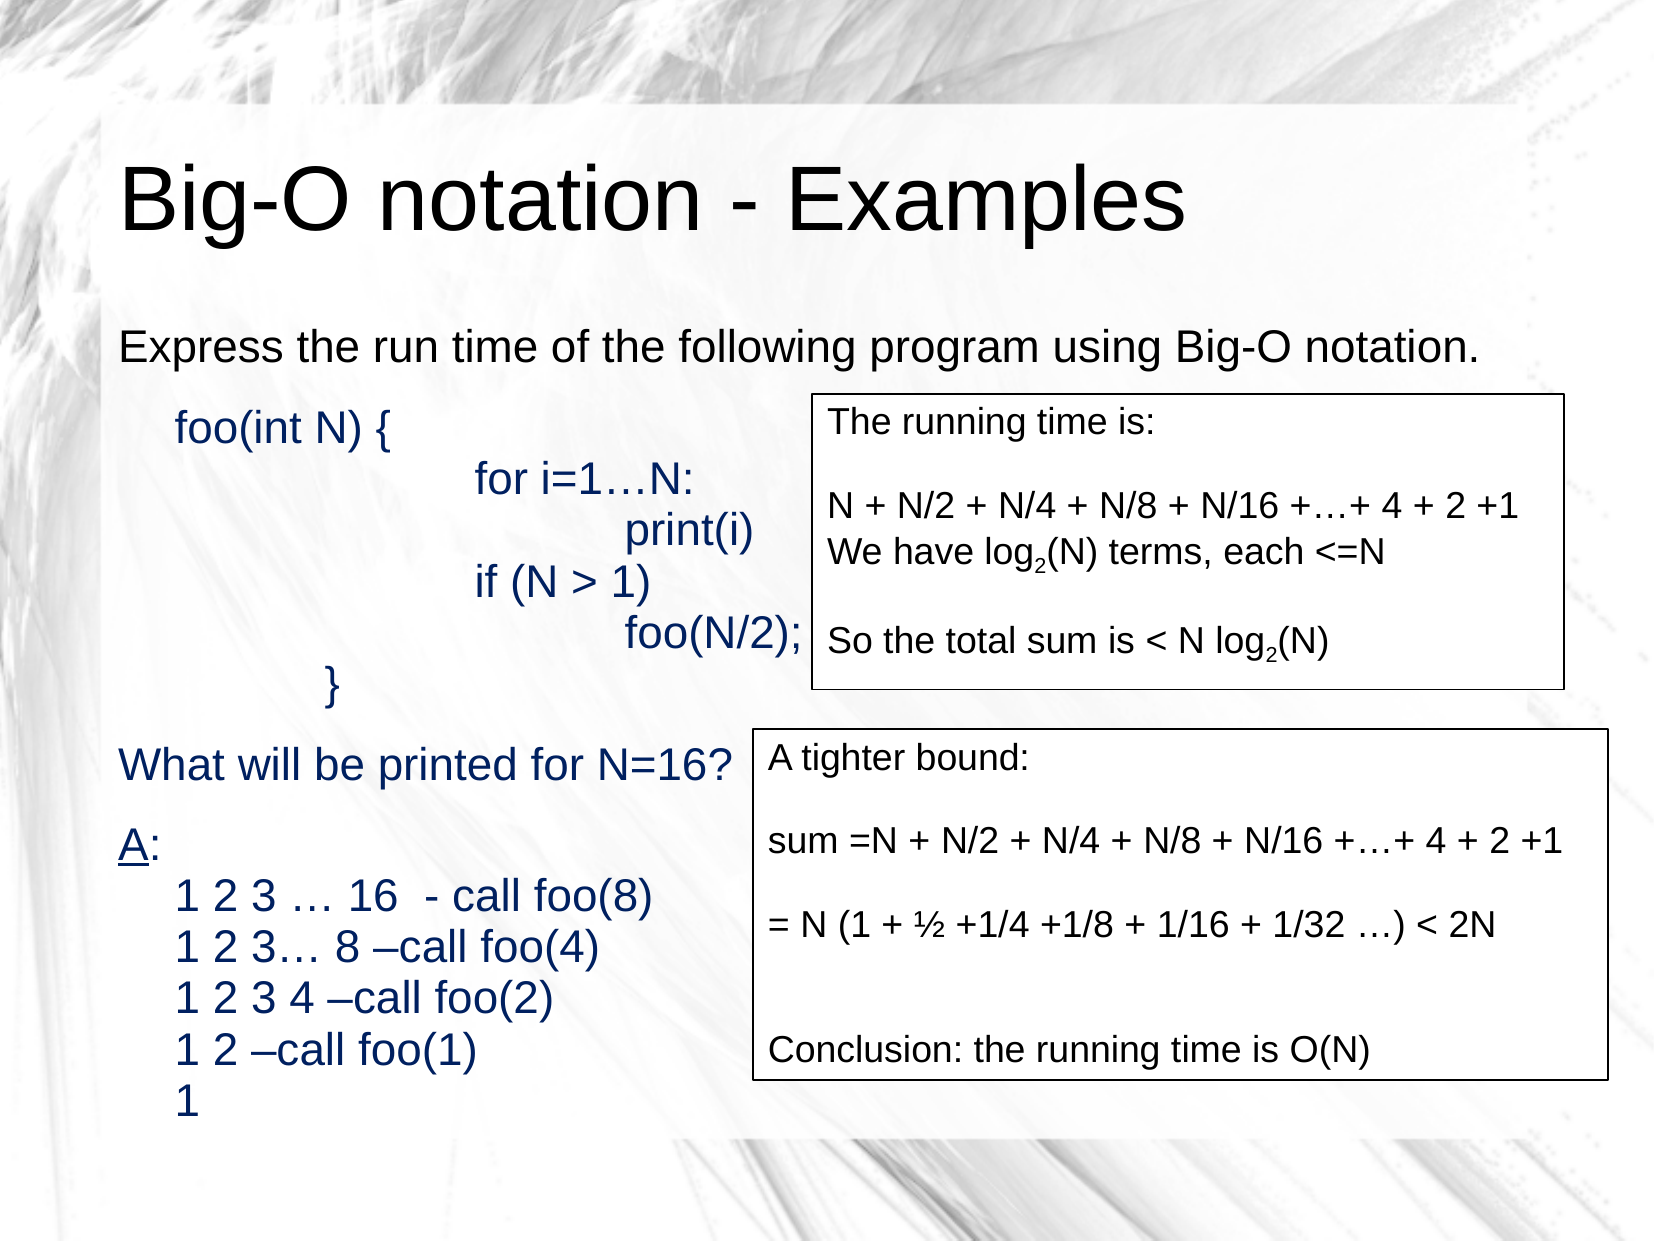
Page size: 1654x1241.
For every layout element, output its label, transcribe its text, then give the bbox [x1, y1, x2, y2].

text_box A tighter bound: sum =N + N/2 + N/4 + N/8 + N/16 +…+ 4 + 2 +1 = N (1 + ½ +1/4 +1/8 + 1/16 + 1/32 …) < 2N Conclusion: the running time is O(N) [752, 728, 1608, 1081]
title Big-O notation - Examples [118, 112, 1506, 281]
list Express the run time of the following program using Big-O notation. foo(int N) { for i=1…N: print(i) if (N > 1) foo(N/2); } What will be printed for N=16? A: 1 2 3 … 16 - call foo(8) 1 2 3… 8 –call foo(4) 1 2 3 4 –call foo(2) 1 2 –call foo(1) 1 [118, 319, 1571, 1109]
text_box The running time is: N + N/2 + N/4 + N/8 + N/16 +…+ 4 + 2 +1 We have log2(N) terms, each <=N So the total sum is < N log2(N) [812, 393, 1565, 690]
picture [0, 0, 1654, 1241]
